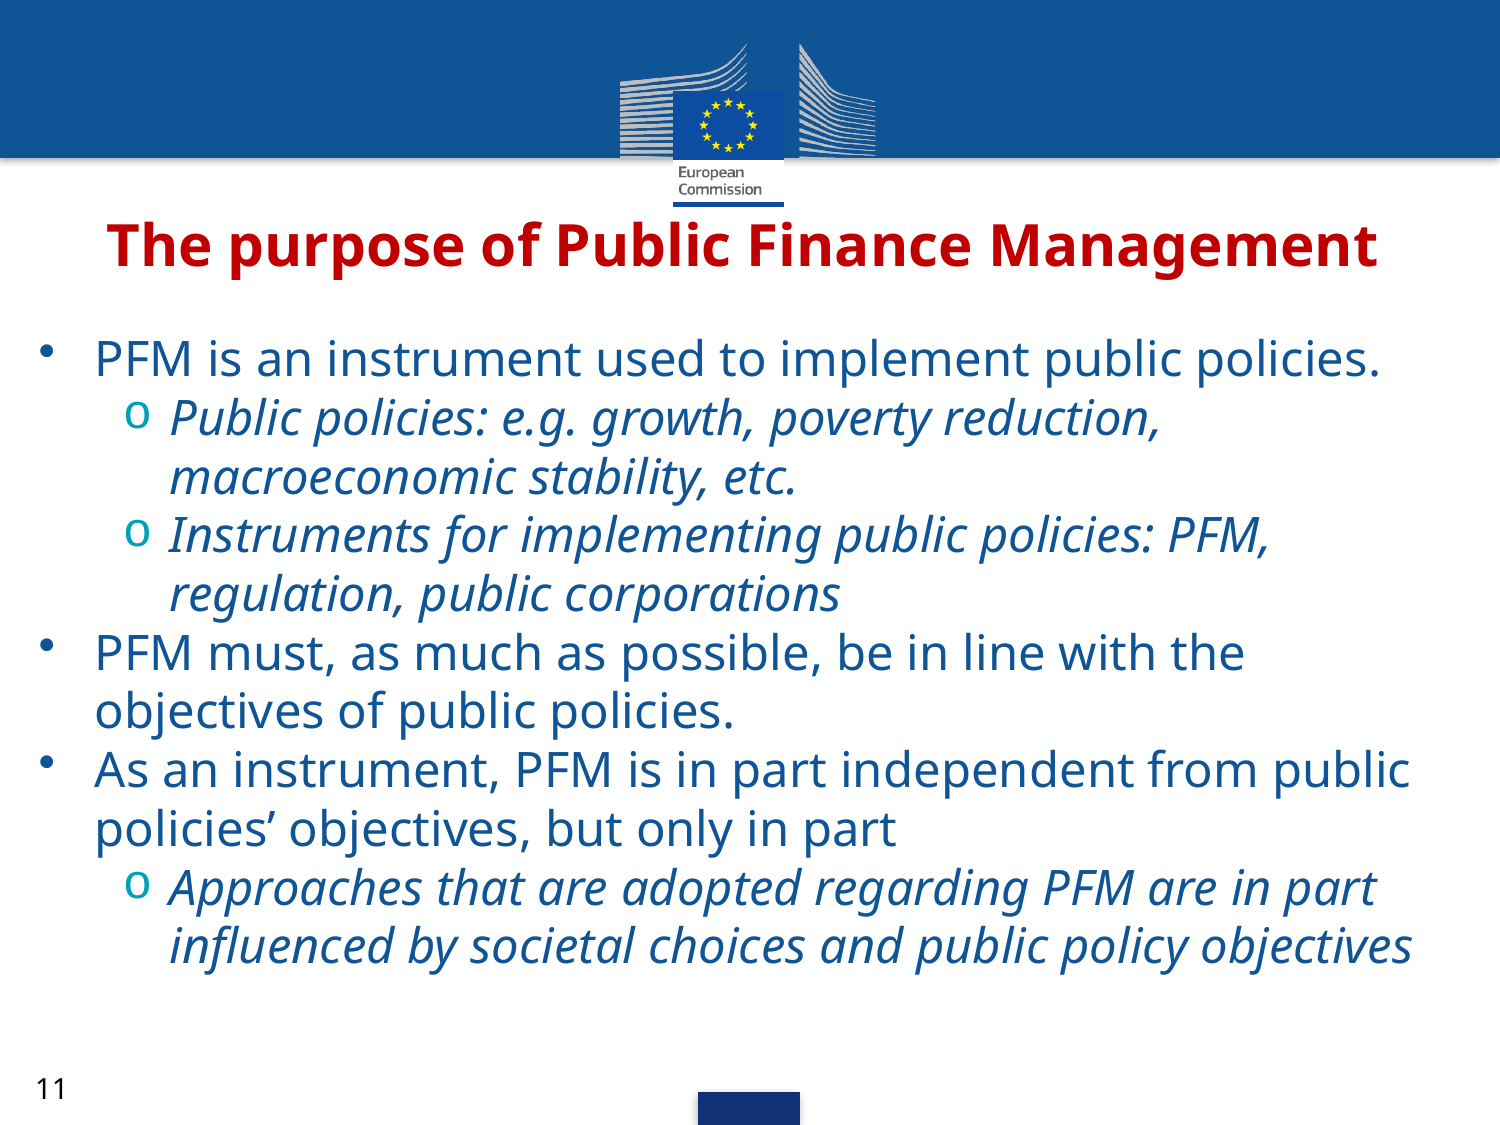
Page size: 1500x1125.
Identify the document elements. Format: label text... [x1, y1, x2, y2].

list PFM is an instrument used to implement public policies. Public policies: e.g. growth, poverty reduction, macroeconomic stability, etc. Instruments for implementing public policies: PFM, regulation, public corporations PFM must, as much as possible, be in line with the objectives of public policies. As an instrument, PFM is in part independent from public policies’ objectives, but only in part Approaches that are adopted regarding PFM are in part influenced by societal choices and public policy objectives [23, 320, 1500, 1100]
title The purpose of Public Finance Management [0, 184, 1500, 303]
slide_number 11 [19, 1042, 371, 1118]
